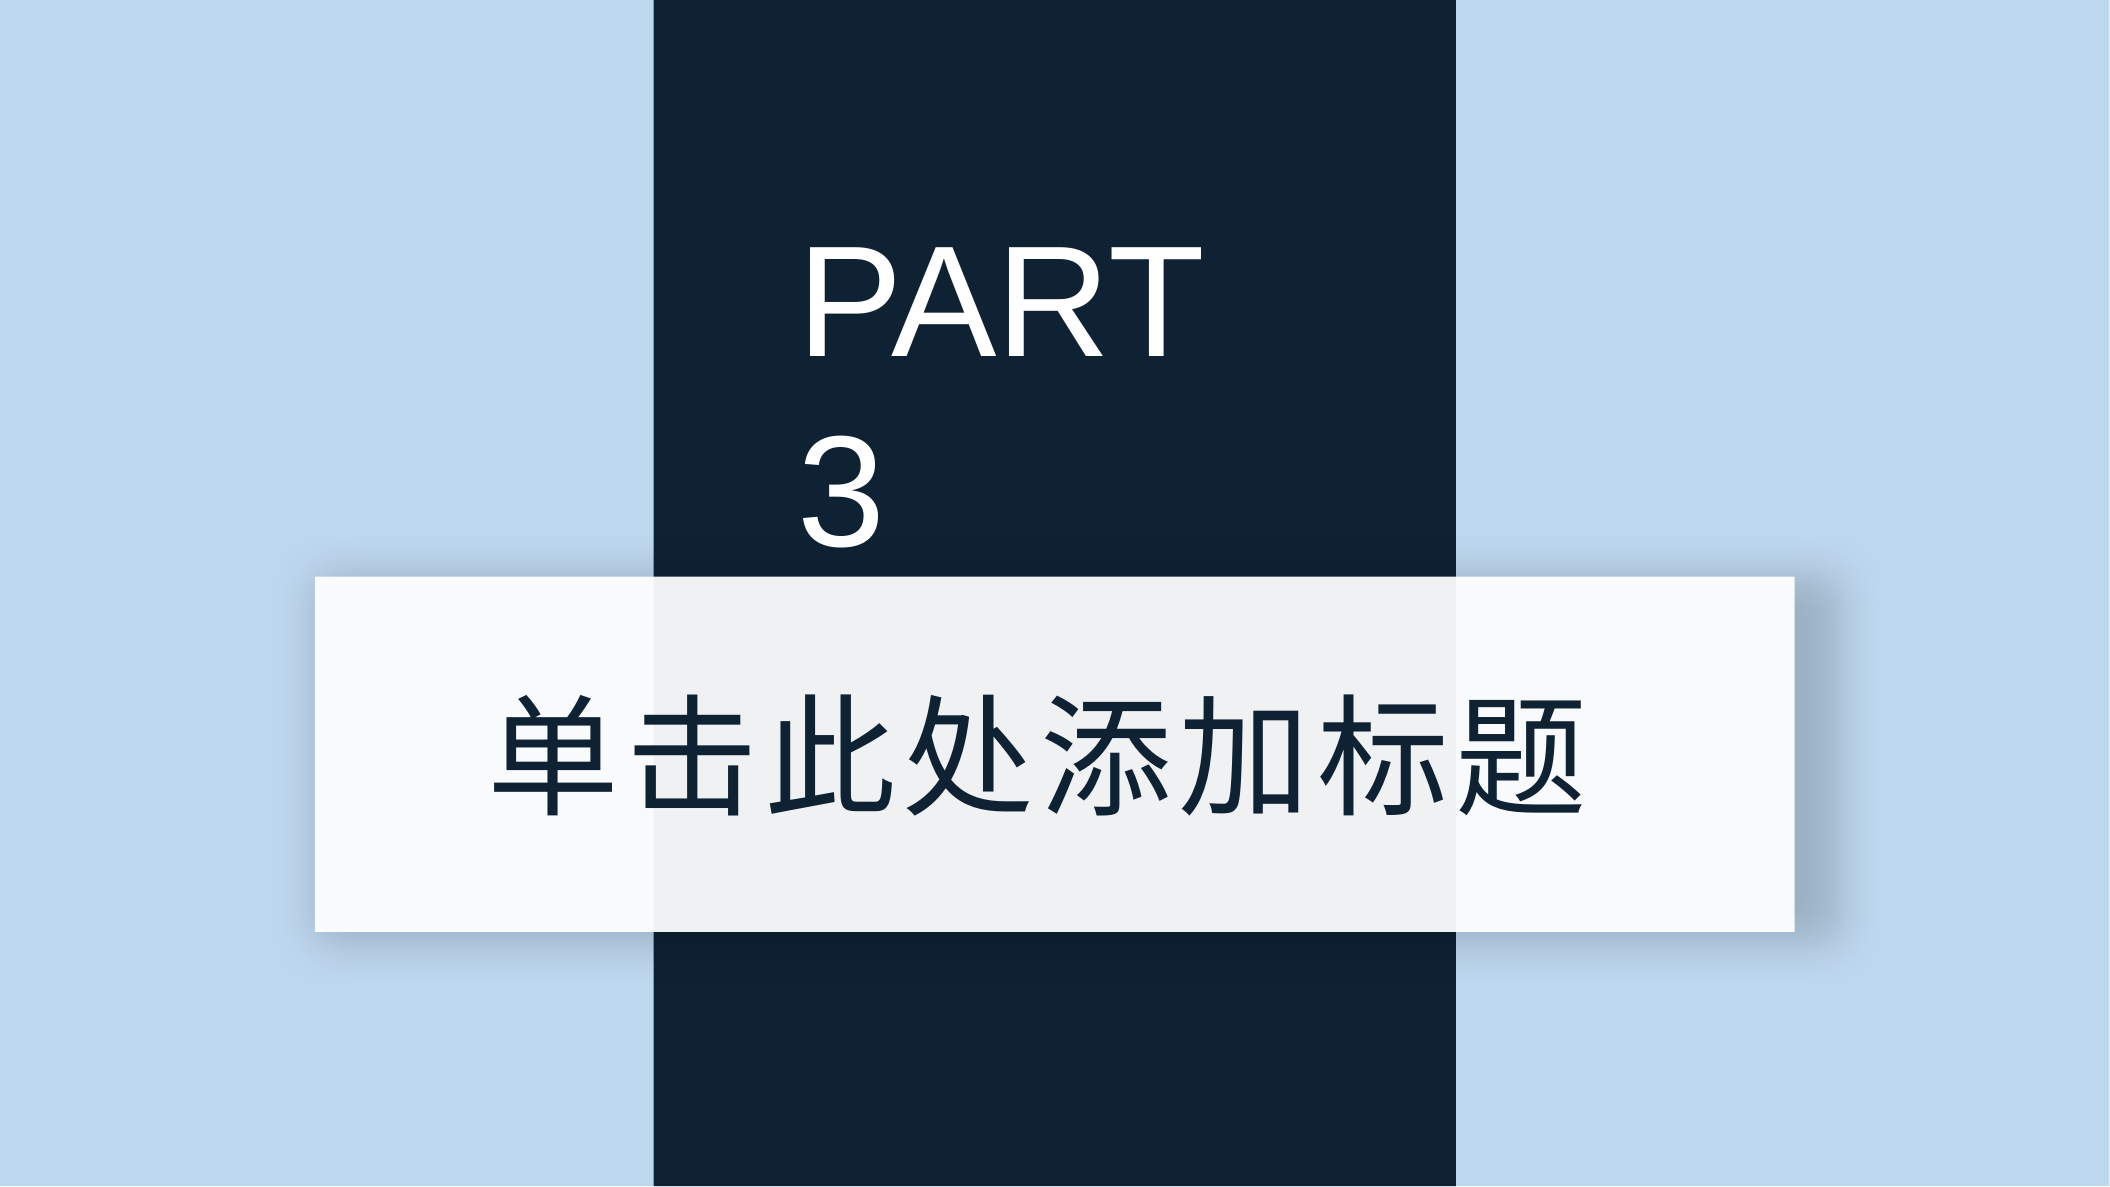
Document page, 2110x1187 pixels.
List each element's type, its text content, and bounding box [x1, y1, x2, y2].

text_box [314, 576, 1796, 933]
text_box [1457, 0, 2110, 1187]
text_box 单击此处添加标题 [473, 666, 1637, 840]
text_box [0, 0, 652, 1187]
text_box [652, 0, 1457, 554]
text_box [652, 967, 1457, 1187]
text_box PART 3 [782, 191, 1327, 554]
